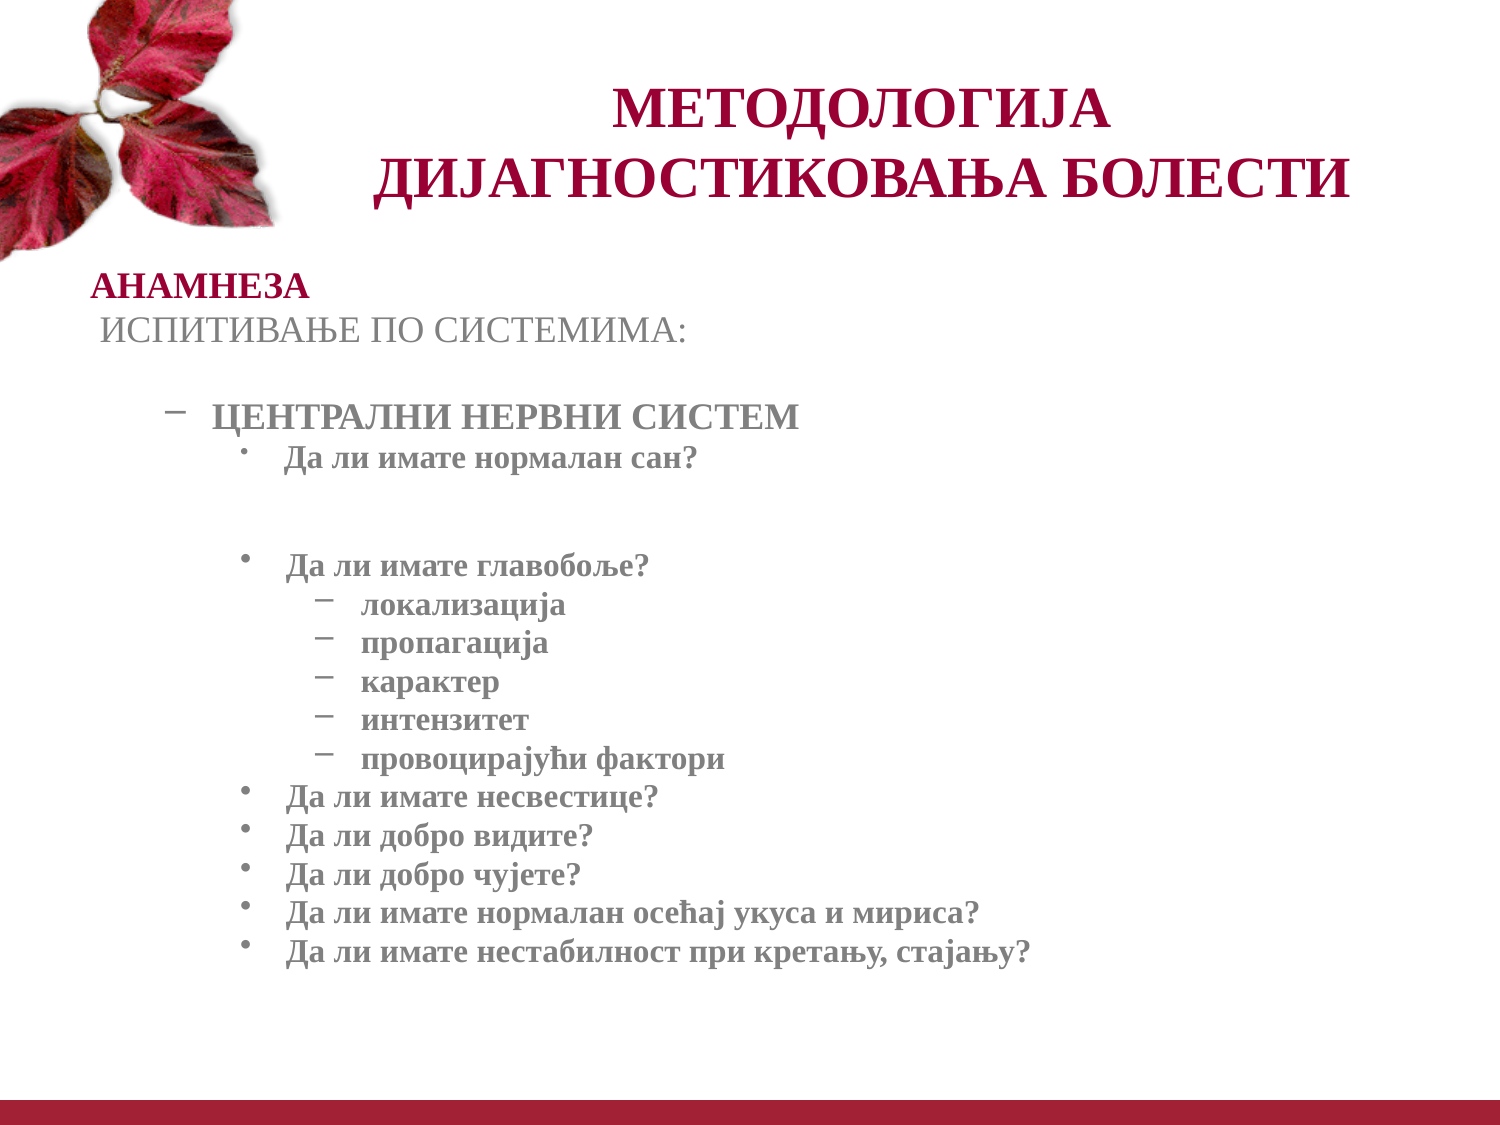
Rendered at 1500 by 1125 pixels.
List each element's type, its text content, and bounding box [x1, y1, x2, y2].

list АНАМНЕЗА ИСПИТИВАЊЕ ПО СИСТЕМИМА: ЦЕНТРАЛНИ НЕРВНИ СИСТЕМ Да ли имате нормалан сан? Да ли имате главобоље? локализација пропагација карактер интензитет провоцирајући фактори Да ли имате несвестице? Да ли добро видите? Да ли добро чујете? Да ли имате нормалан осећај укуса и мириса? Да ли имате нестабилност при кретању, стајању? [74, 262, 1426, 1006]
title МЕТОДОЛОГИЈА ДИЈАГНОСТИКОВАЊА БОЛЕСТИ [289, 44, 1436, 233]
picture [0, 0, 295, 273]
